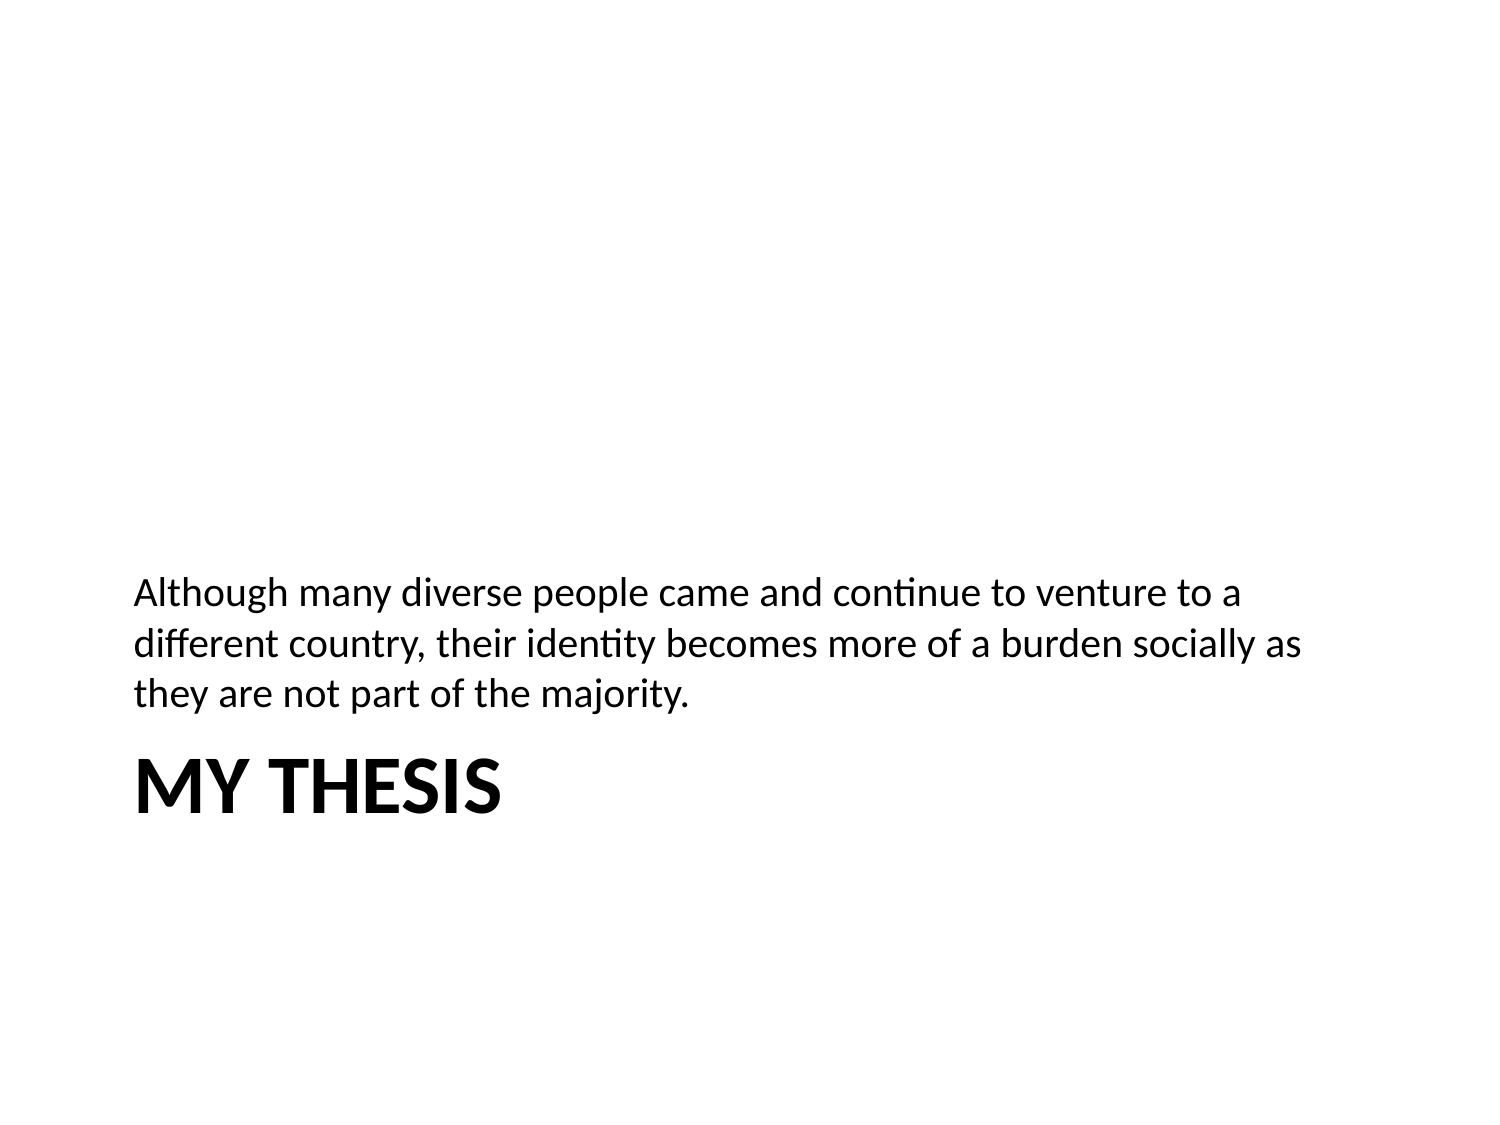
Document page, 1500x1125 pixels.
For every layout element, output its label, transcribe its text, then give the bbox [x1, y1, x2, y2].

title My thesis [118, 723, 1394, 947]
list Although many diverse people came and continue to venture to a different country, their identity becomes more of a burden socially as they are not part of the majority. [118, 476, 1394, 723]
